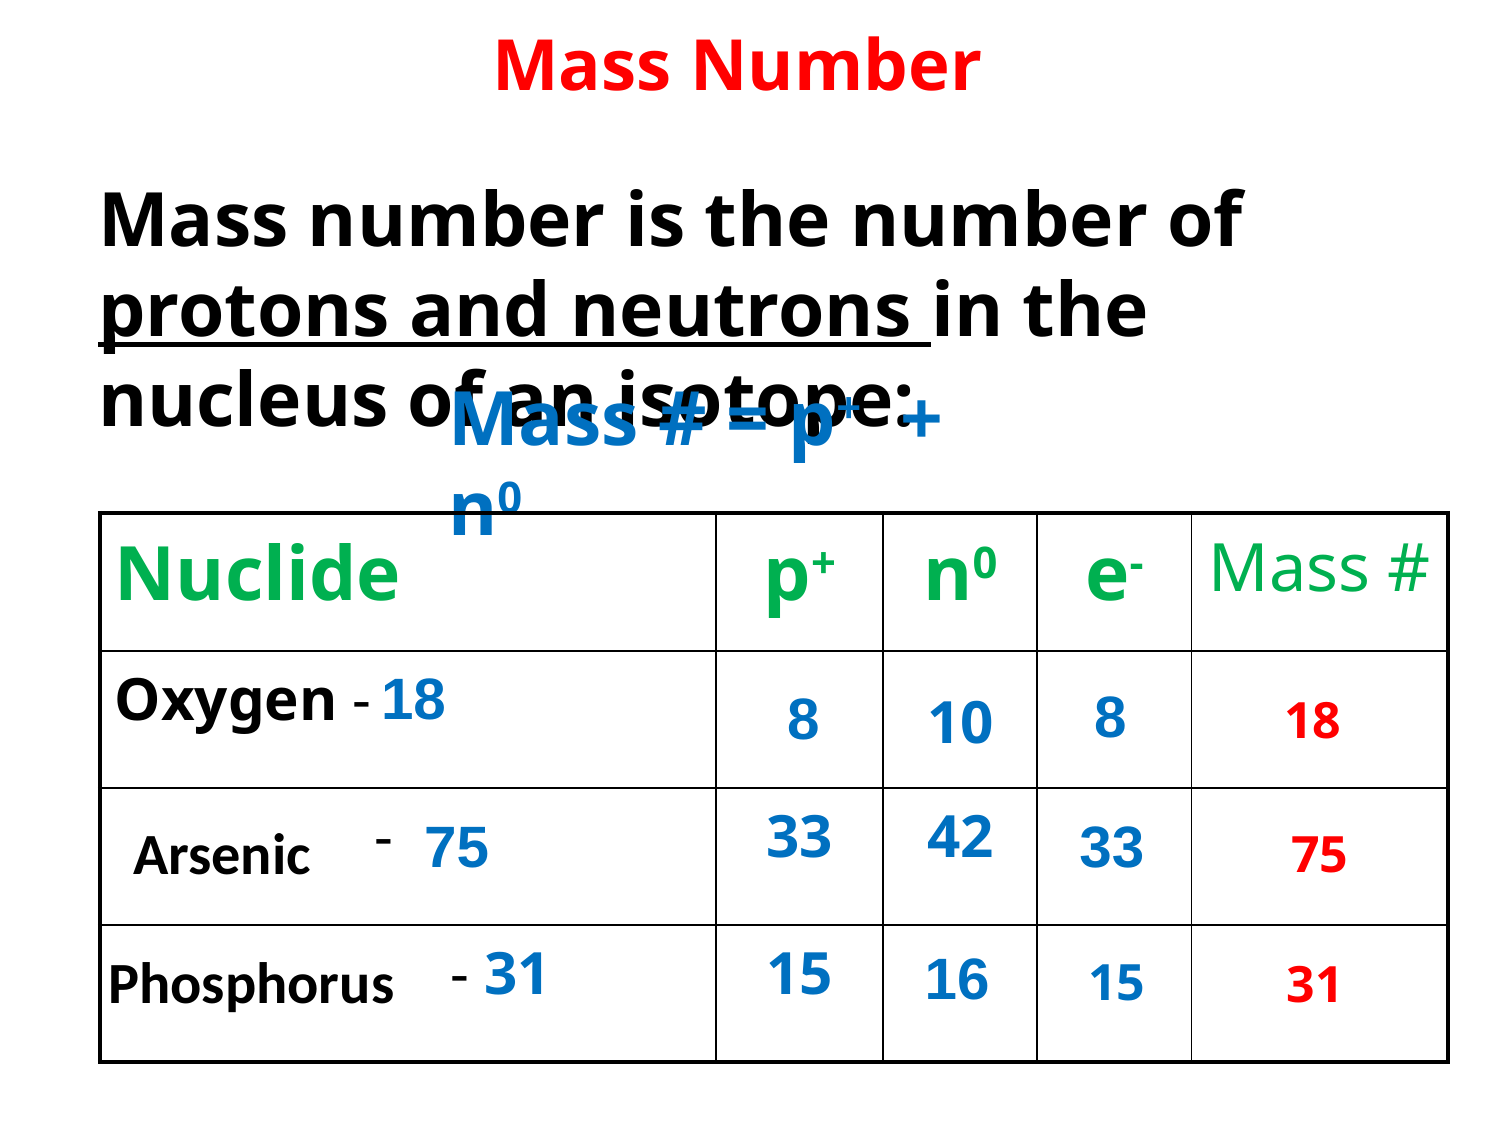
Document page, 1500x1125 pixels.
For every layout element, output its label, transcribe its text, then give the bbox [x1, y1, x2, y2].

text_box 75 [1276, 815, 1364, 890]
table_cell - [102, 789, 715, 924]
text_box Phosphorus [93, 937, 423, 1023]
text_box Arsenic [118, 808, 326, 894]
table_cell [717, 652, 882, 787]
table_cell 10 [884, 652, 1036, 787]
text_box 18 [1269, 680, 1357, 756]
table_cell [1038, 926, 1191, 1060]
text_box 8 [772, 673, 835, 759]
table_cell [1192, 789, 1446, 924]
table_header Mass # [1192, 515, 1446, 650]
text_box 18 [366, 653, 462, 739]
table_cell Oxygen - [102, 652, 715, 787]
text_box 15 [1073, 942, 1160, 1018]
text_box 75 [409, 801, 505, 887]
table_cell [1038, 789, 1191, 924]
table_cell [1192, 926, 1446, 1060]
table_cell 15 [717, 926, 882, 1060]
table_cell 33 [717, 789, 882, 924]
text_box 31 [1271, 945, 1359, 1020]
title Mass Number [99, 12, 1375, 113]
table_cell 42 [884, 789, 1036, 924]
table_cell [1192, 652, 1446, 787]
table_cell - 31 [102, 926, 715, 1060]
text_box 16 [909, 933, 1005, 1019]
table_cell [884, 926, 1036, 1060]
table_header n0 [884, 515, 1036, 650]
text_box Mass number is the number of protons and neutrons in the nucleus of an isotope: [83, 163, 1465, 449]
table_cell [1038, 652, 1191, 787]
table_header p+ [717, 515, 882, 650]
text_box Mass # = p+ + n0 [433, 363, 1008, 511]
text_box 33 [1064, 801, 1160, 887]
table_header e- [1038, 515, 1191, 650]
text_box 8 [1079, 671, 1142, 757]
table_header Nuclide [102, 515, 715, 650]
